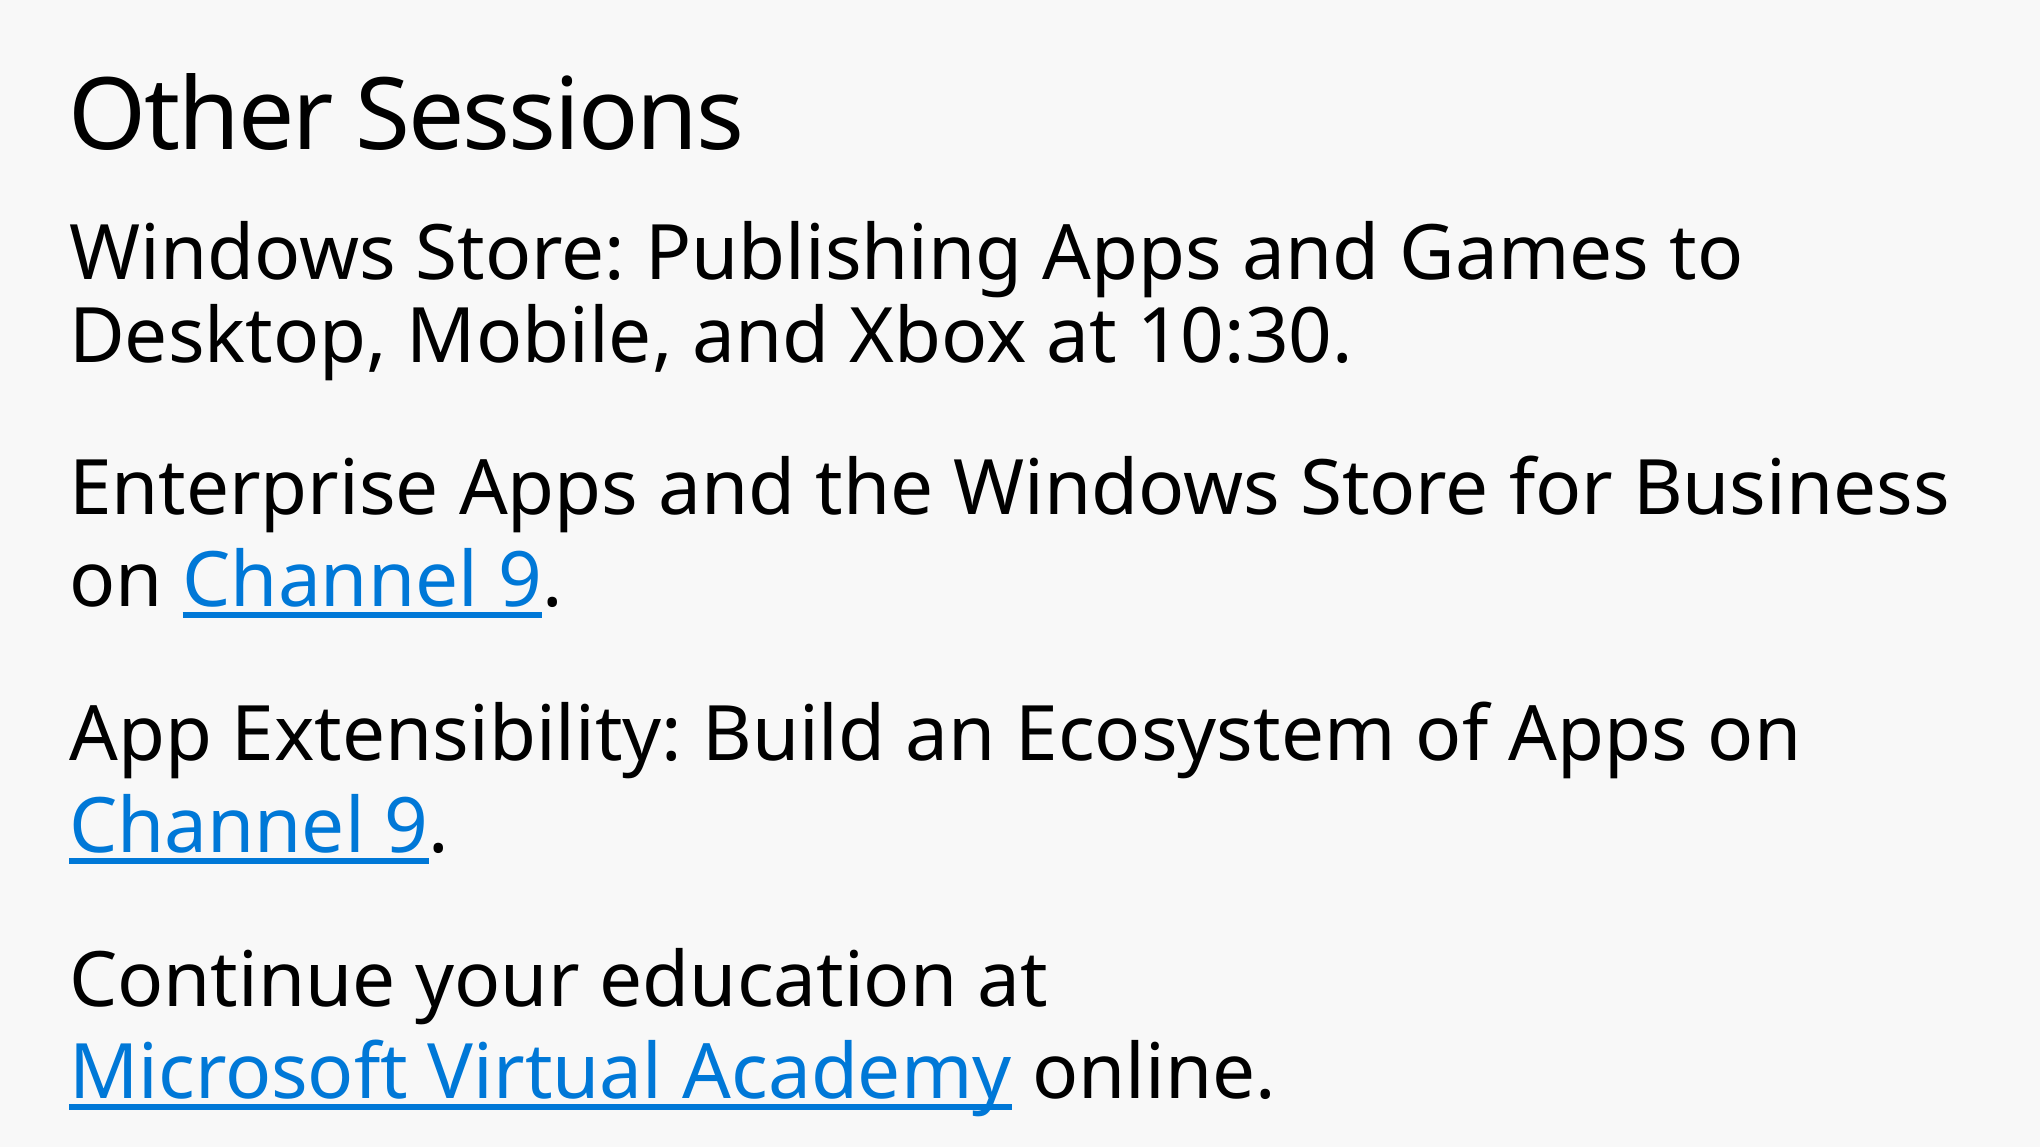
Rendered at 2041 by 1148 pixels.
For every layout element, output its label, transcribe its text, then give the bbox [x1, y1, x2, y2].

title Other Sessions [45, 48, 1996, 199]
list Windows Store: Publishing Apps and Games to Desktop, Mobile, and Xbox at 10:30. Enterprise Apps and the Windows Store for Business on Channel 9. App Extensibility: Build an Ecosystem of Apps on Channel 9. Continue your education at Microsoft Virtual Academy online. [45, 199, 1995, 1039]
